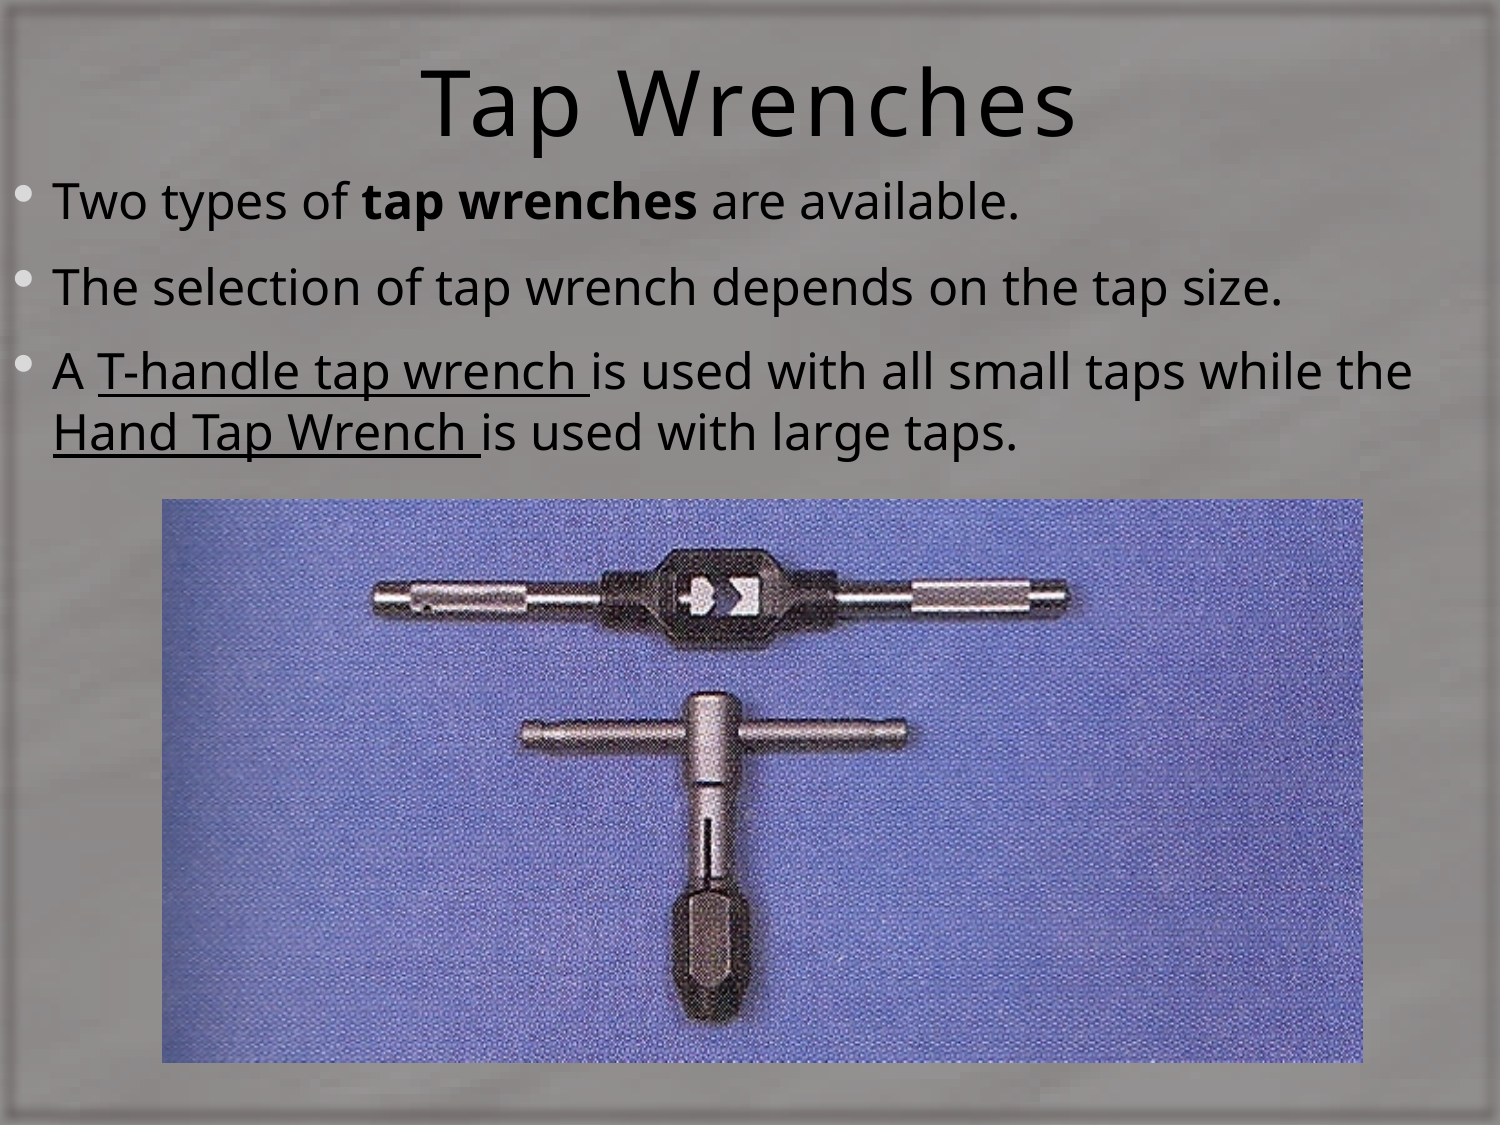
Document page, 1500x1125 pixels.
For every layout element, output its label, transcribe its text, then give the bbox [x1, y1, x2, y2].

picture [162, 499, 1363, 1063]
list Two types of tap wrenches are available. The selection of tap wrench depends on the tap size. A T-handle tap wrench is used with all small taps while the Hand Tap Wrench is used with large taps. [0, 162, 1500, 813]
title Tap Wrenches [52, 37, 1448, 162]
